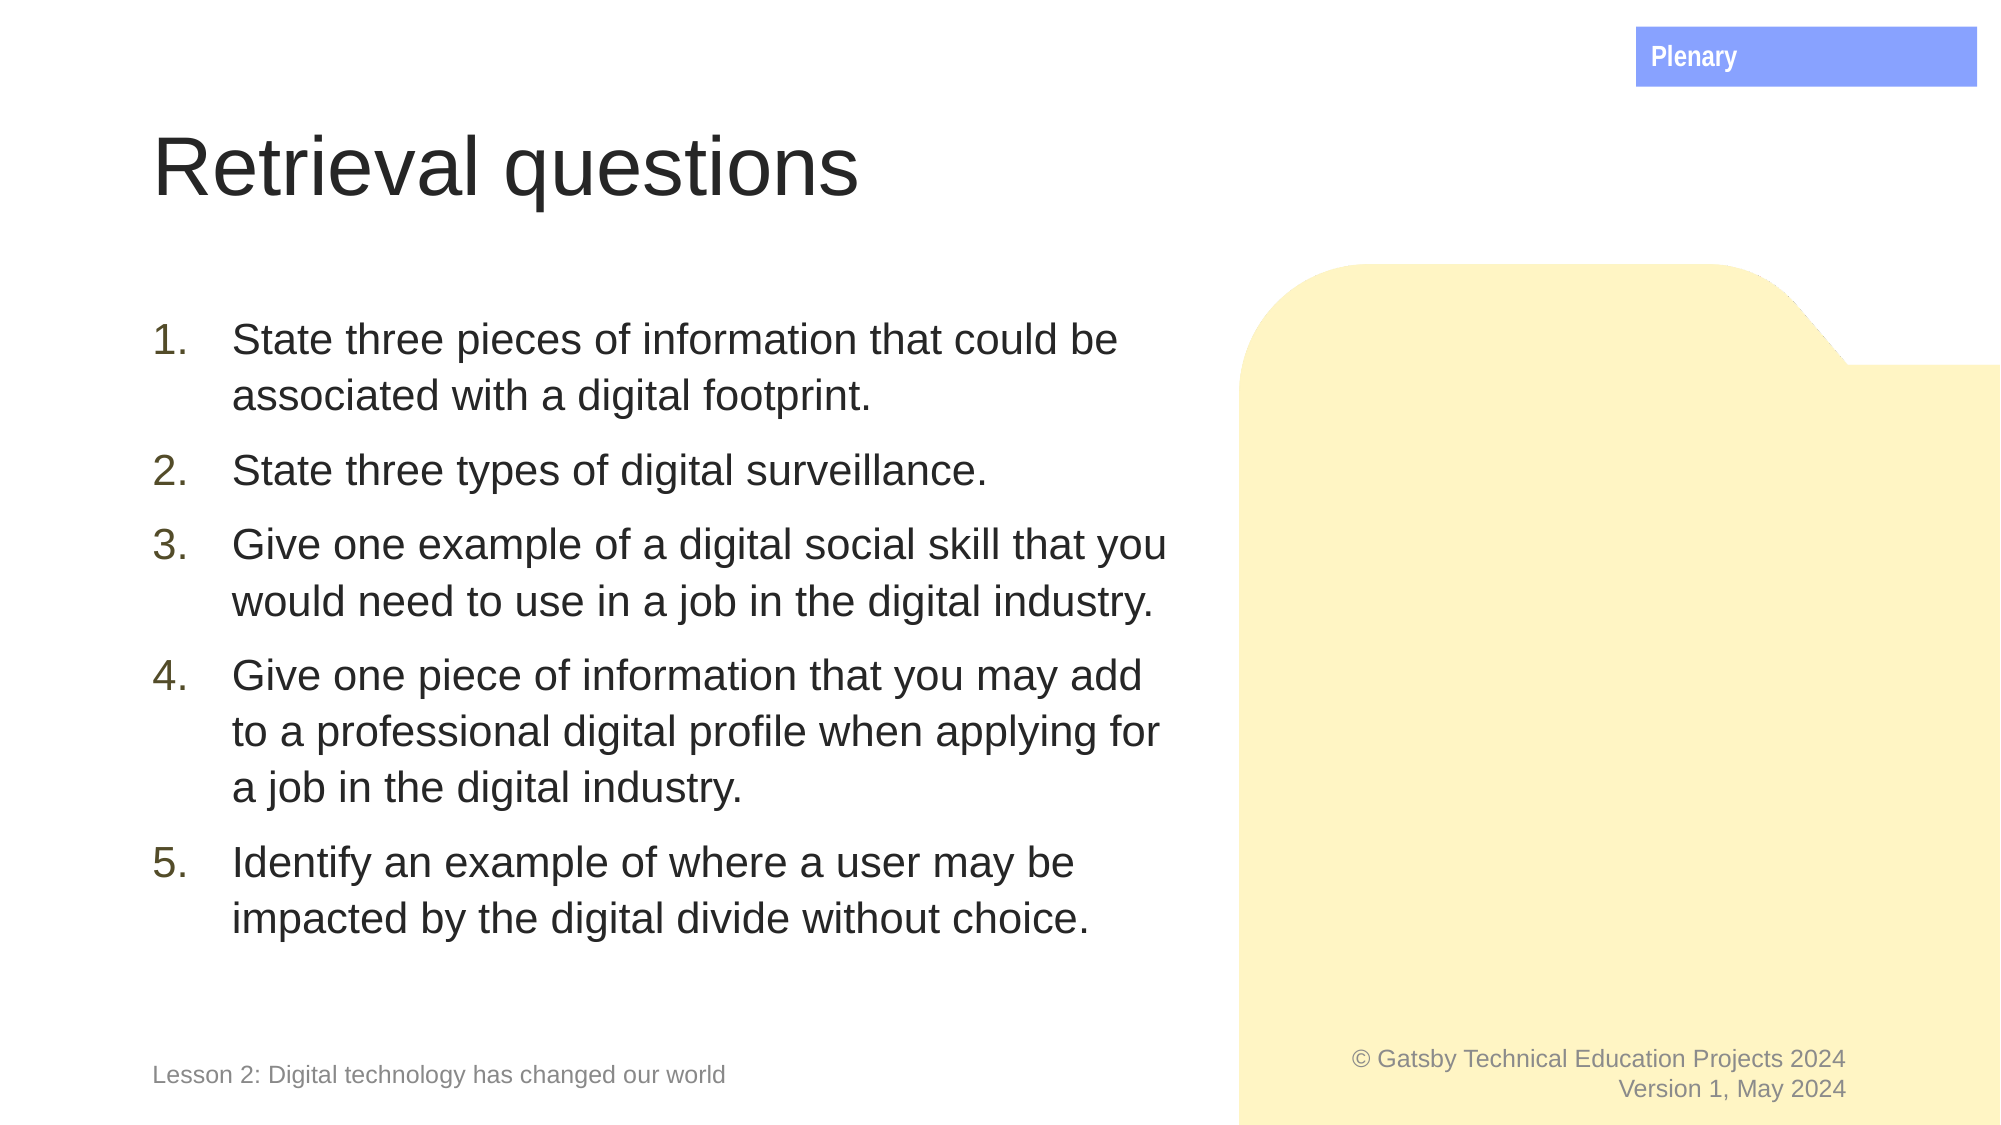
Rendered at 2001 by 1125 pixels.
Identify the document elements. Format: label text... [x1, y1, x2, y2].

title Retrieval questions [137, 59, 1863, 278]
list Plenary [1636, 26, 1978, 87]
picture [1239, 264, 2000, 1125]
list Lesson 2: Digital technology has changed our world [137, 1042, 829, 1103]
list State three pieces of information that could be associated with a digital footprint. State three types of digital surveillance. Give one example of a digital social skill that you would need to use in a job in the digital industry. Give one piece of information that you may add to a professional digital profile when applying for a job in the digital industry. Identify an example of where a user may be impacted by the digital divide without choice. [137, 299, 1188, 1014]
